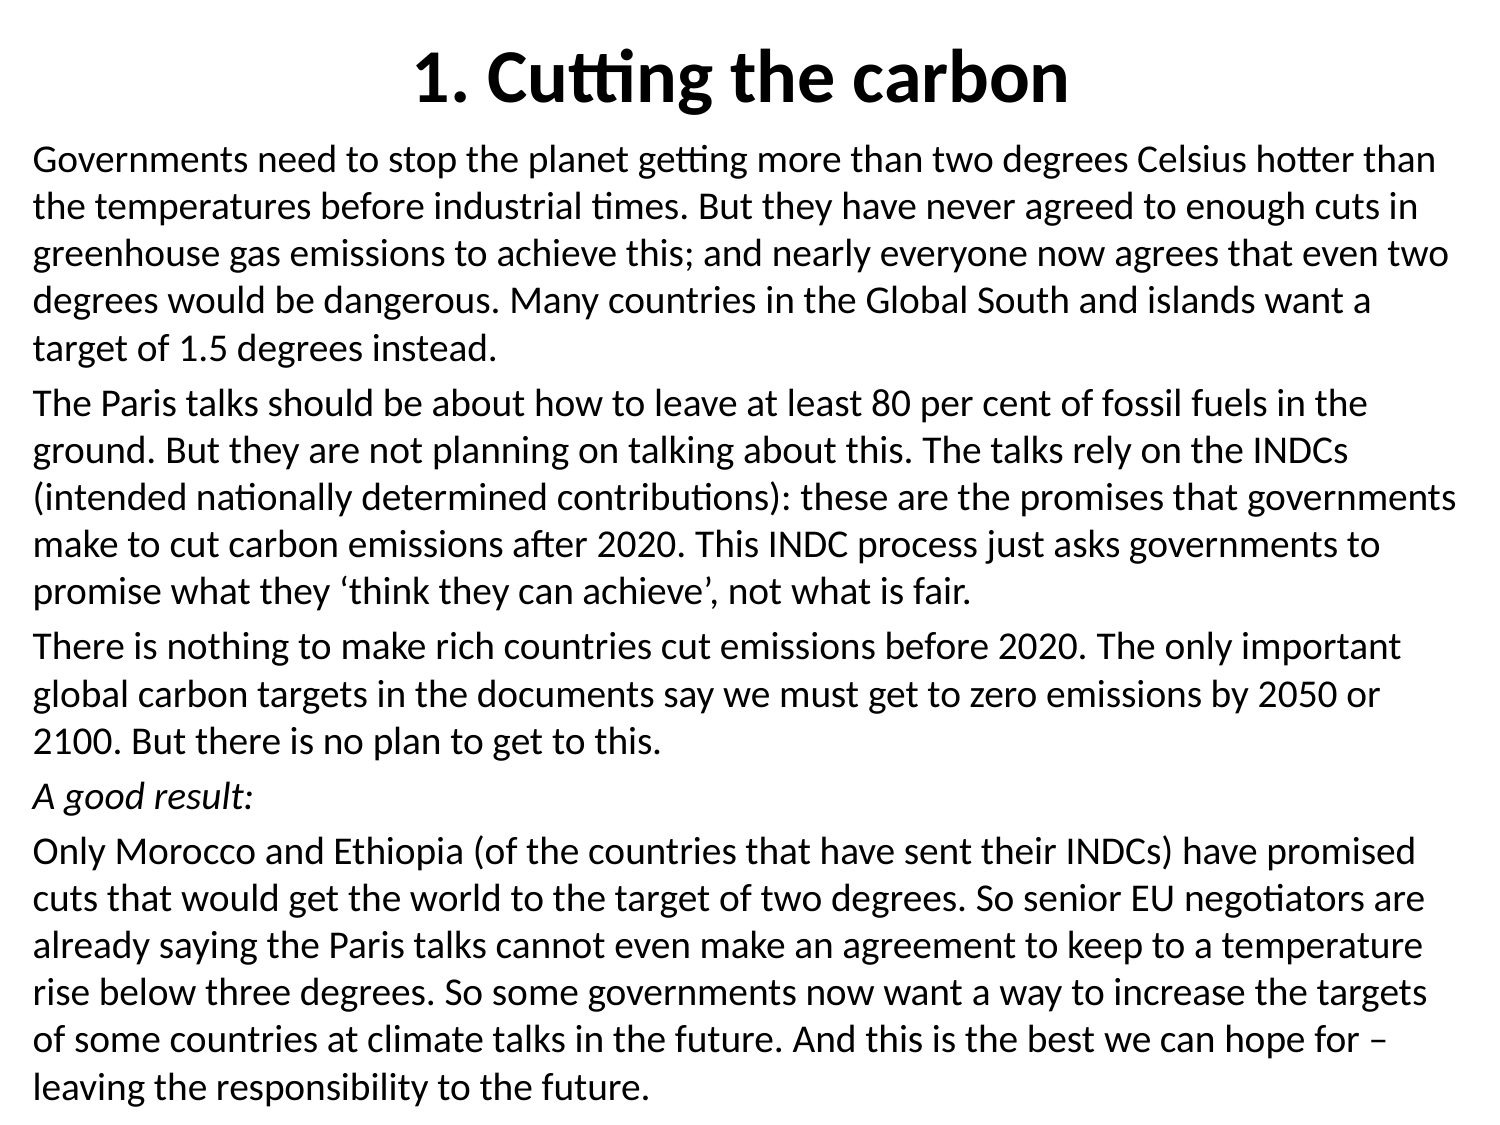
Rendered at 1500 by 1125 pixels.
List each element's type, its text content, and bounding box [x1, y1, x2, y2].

title 1. Cutting the carbon [75, 19, 1425, 125]
list Governments need to stop the planet getting more than two degrees Celsius hotter than the temperatures before industrial times. But they have never agreed to enough cuts in greenhouse gas emissions to achieve this; and nearly everyone now agrees that even two degrees would be dangerous. Many countries in the Global South and islands want a target of 1.5 degrees instead. The Paris talks should be about how to leave at least 80 per cent of fossil fuels in the ground. But they are not planning on talking about this. The talks rely on the INDCs (intended nationally determined contributions): these are the promises that governments make to cut carbon emissions after 2020. This INDC process just asks governments to promise what they ‘think they can achieve’, not what is fair. There is nothing to make rich countries cut emissions before 2020. The only important global carbon targets in the documents say we must get to zero emissions by 2050 or 2100. But there is no plan to get to this. A good result: Only Morocco and Ethiopia (of the countries that have sent their INDCs) have promised cuts that would get the world to the target of two degrees. So senior EU negotiators are already saying the Paris talks cannot even make an agreement to keep to a temperature rise below three degrees. So some governments now want a way to increase the targets of some countries at climate talks in the future. And this is the best we can hope for – leaving the responsibility to the future. [17, 125, 1483, 1118]
